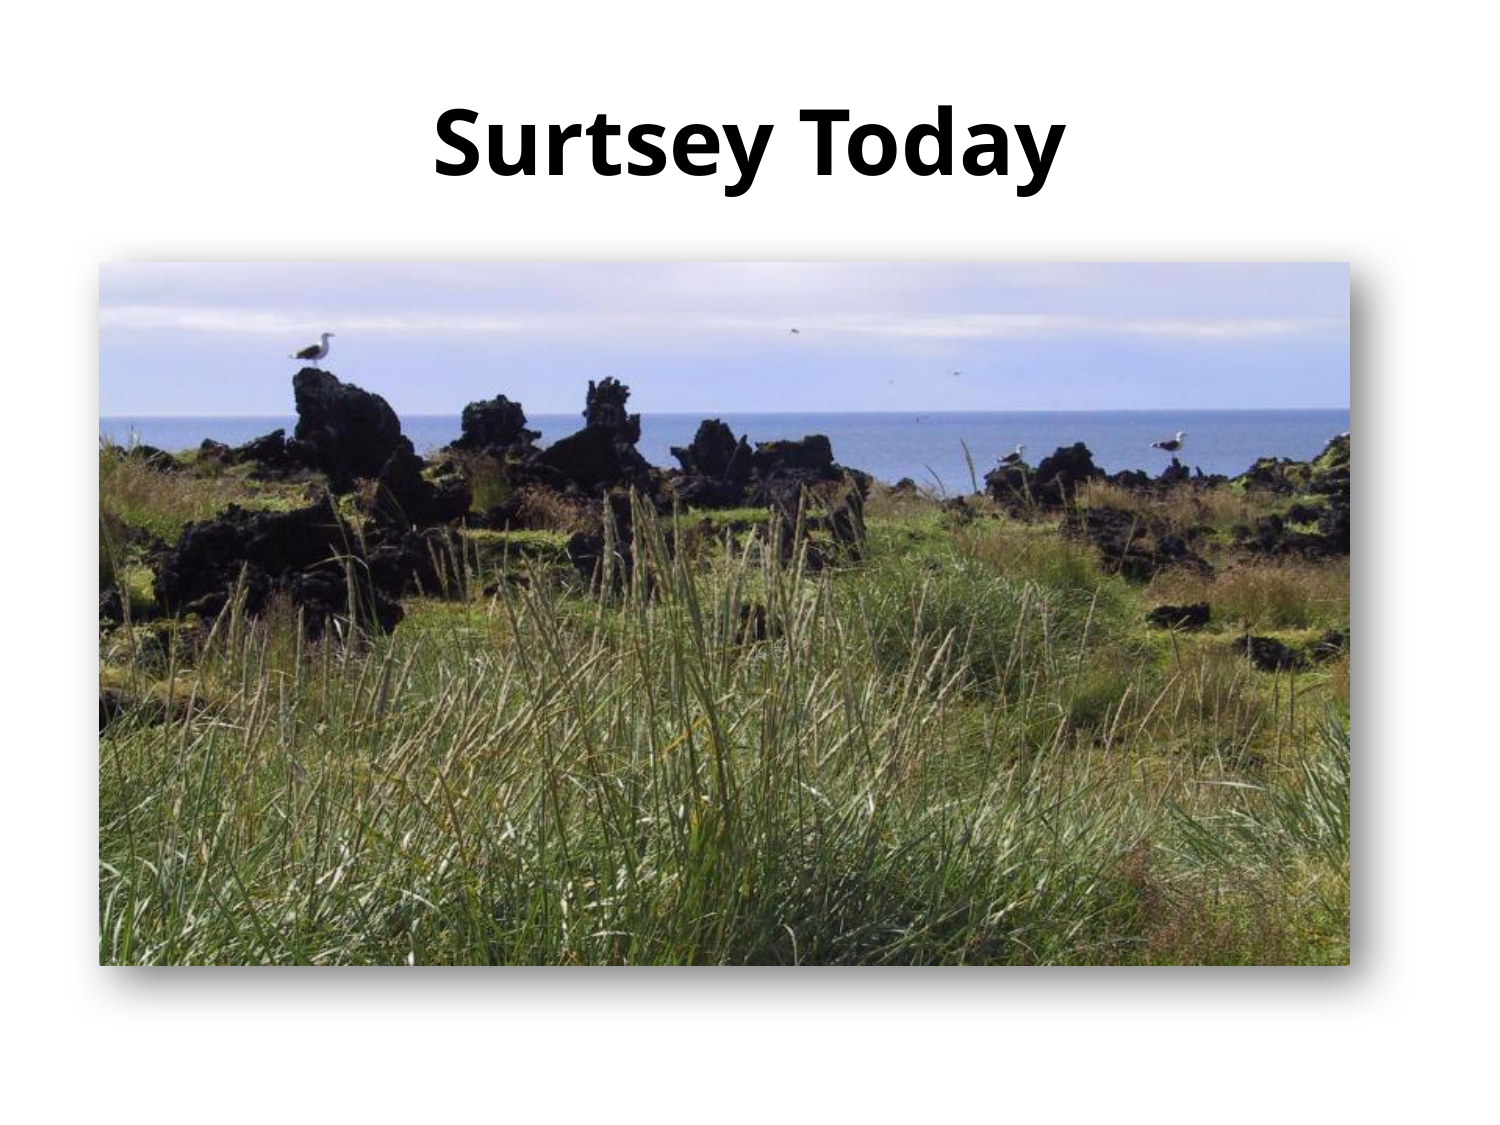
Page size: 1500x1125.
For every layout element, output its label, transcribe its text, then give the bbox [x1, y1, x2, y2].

title Surtsey Today [75, 45, 1425, 233]
picture [99, 262, 1351, 966]
